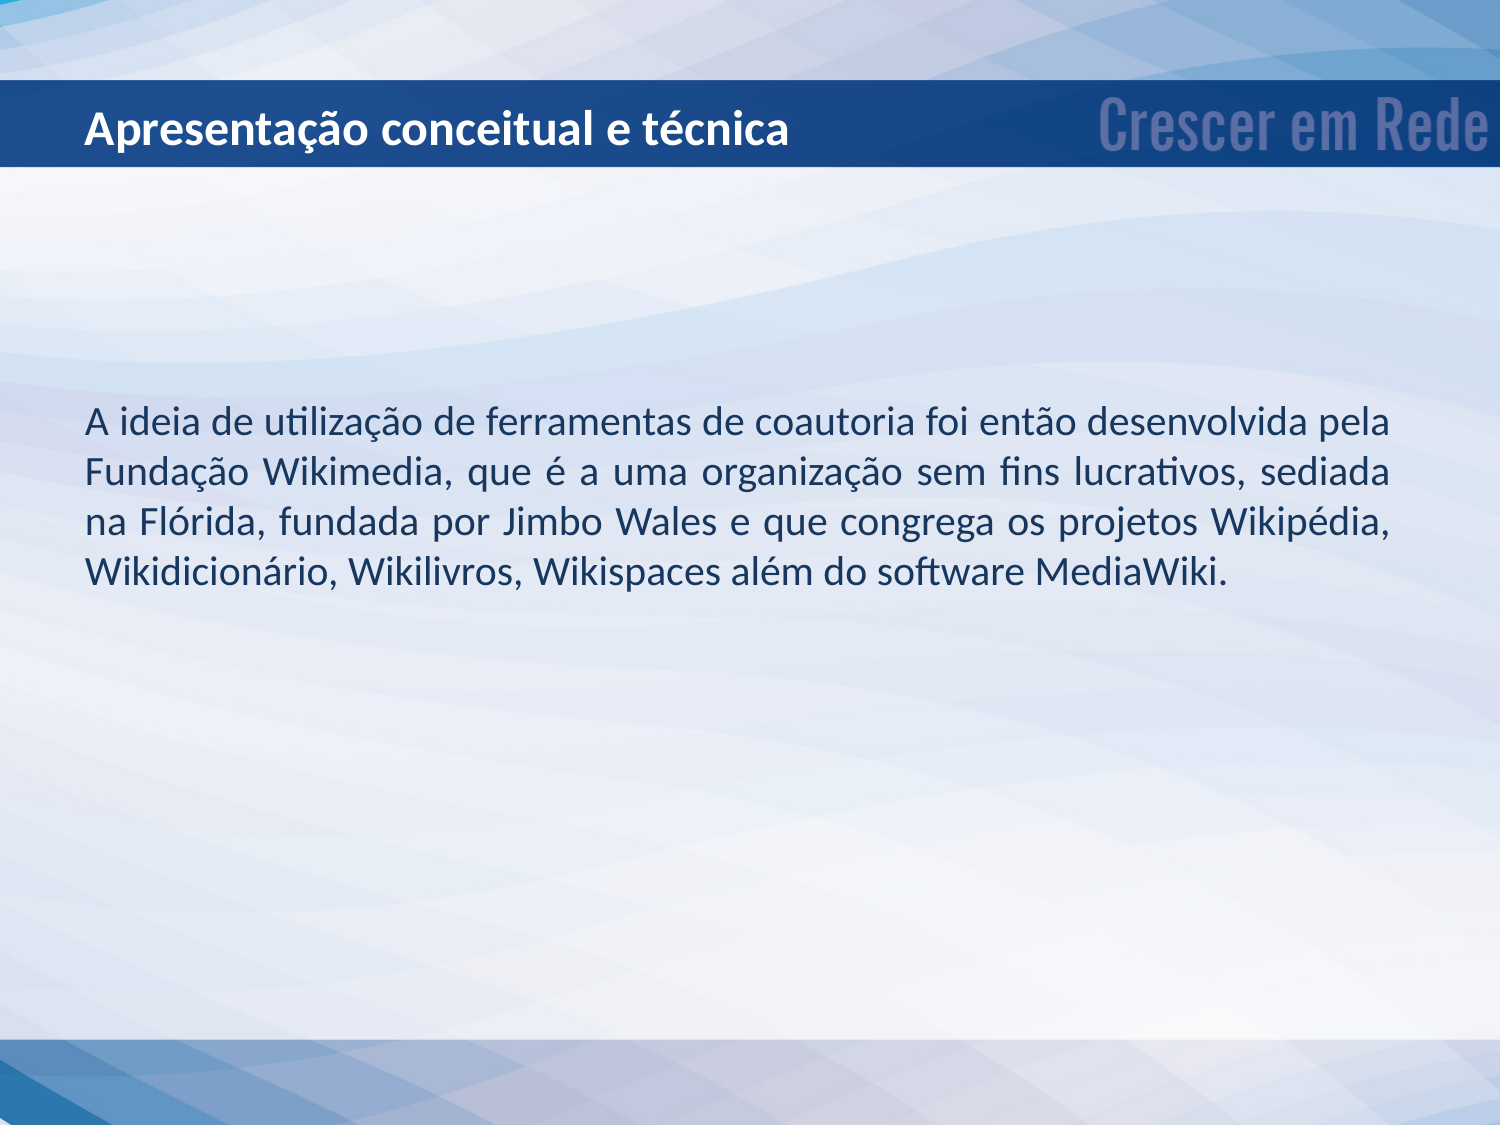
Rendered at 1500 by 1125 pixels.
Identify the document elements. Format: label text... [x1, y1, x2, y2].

text_box A ideia de utilização de ferramentas de coautoria foi então desenvolvida pela Fundação Wikimedia, que é a uma organização sem fins lucrativos, sediada na Flórida, fundada por Jimbo Wales e que congrega os projetos Wikipédia, Wikidicionário, Wikilivros, Wikispaces além do software MediaWiki. [70, 386, 1407, 652]
text_box Apresentação conceitual e técnica [70, 88, 1430, 163]
picture [0, 0, 1500, 1125]
